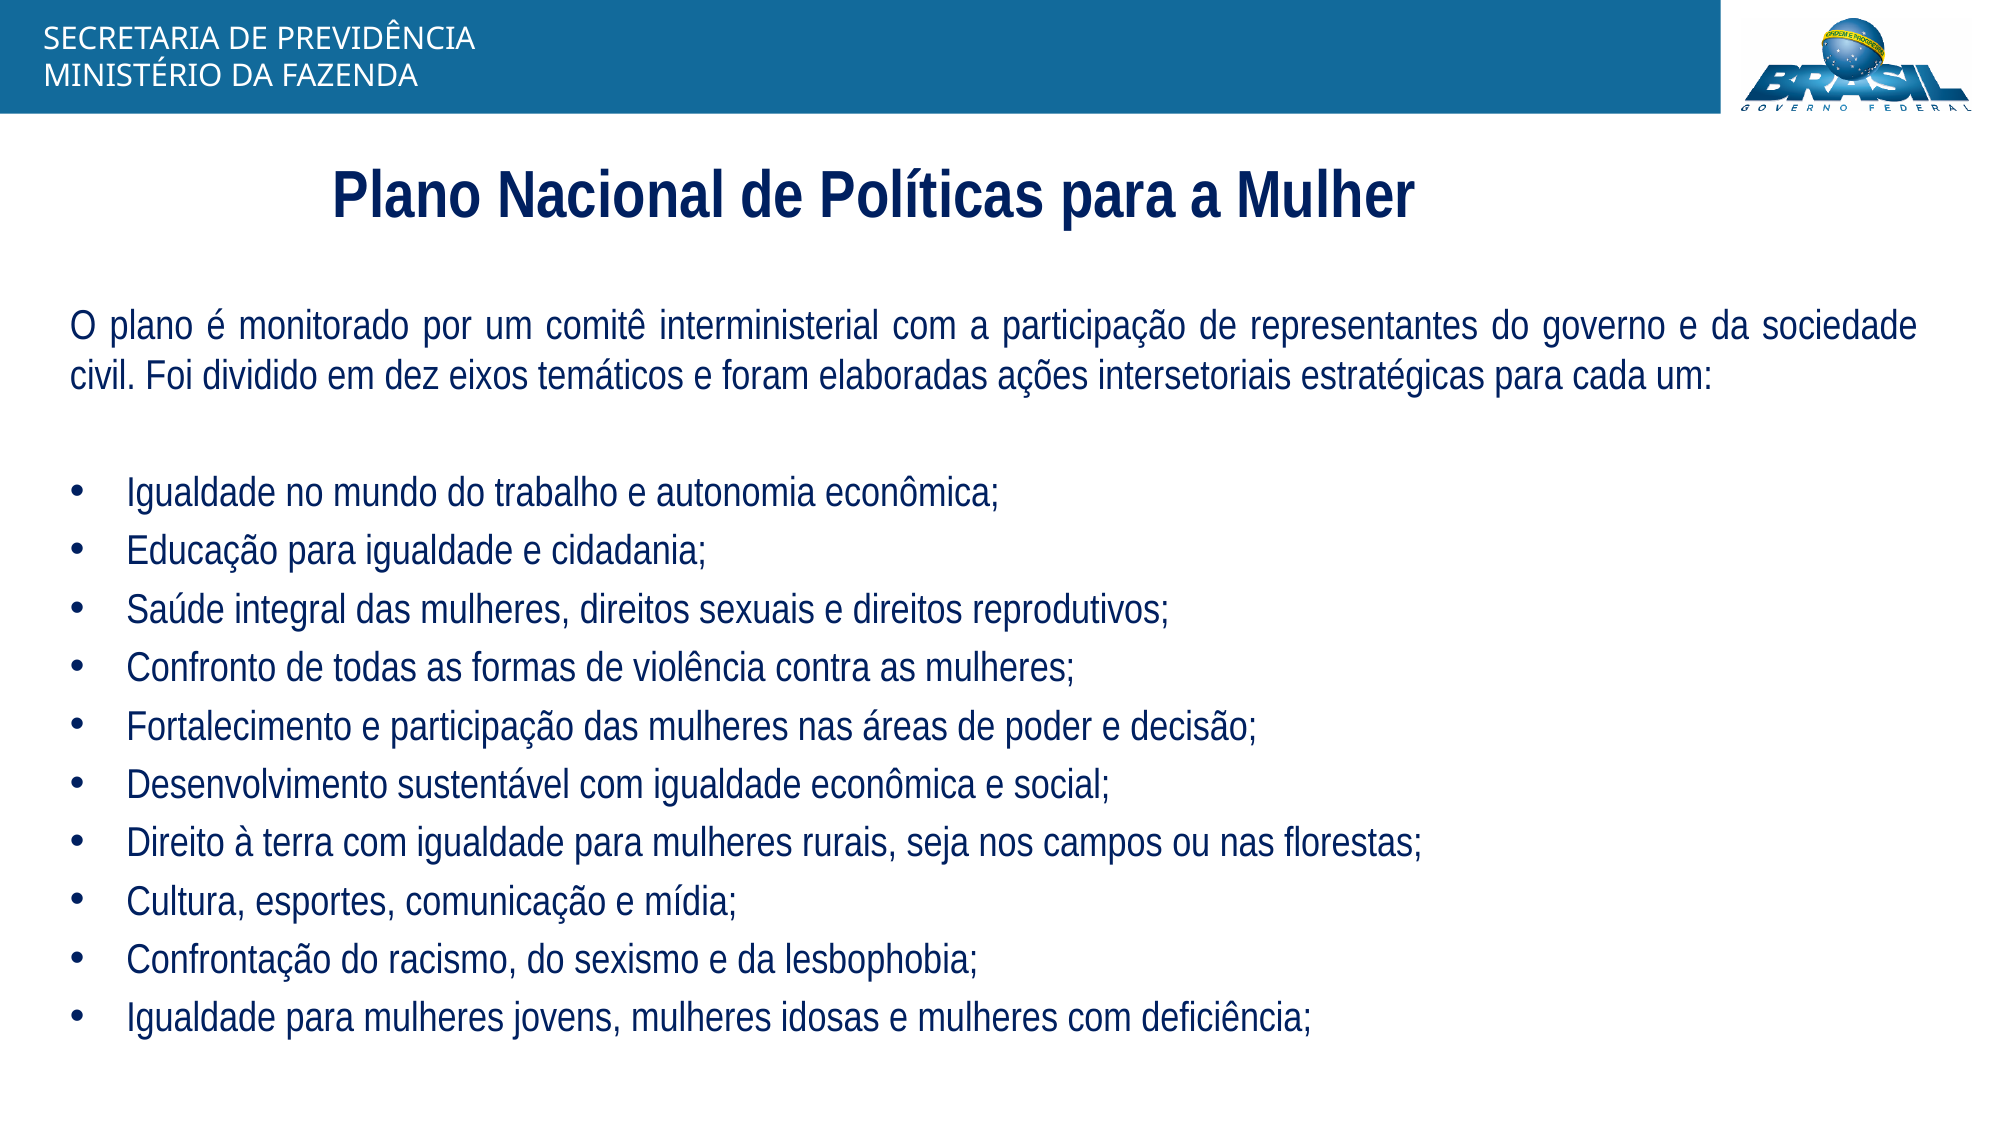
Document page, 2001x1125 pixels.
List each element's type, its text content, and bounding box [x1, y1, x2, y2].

picture [1741, 18, 1972, 111]
text_box Plano Nacional de Políticas para a Mulher [54, 160, 1711, 222]
subtitle O plano é monitorado por um comitê interministerial com a participação de representantes do governo e da sociedade civil. Foi dividido em dez eixos temáticos e foram elaboradas ações intersetoriais estratégicas para cada um: Igualdade no mundo do trabalho e autonomia econômica; Educação para igualdade e cidadania; Saúde integral das mulheres, direitos sexuais e direitos reprodutivos; Confronto de todas as formas de violência contra as mulheres; Fortalecimento e participação das mulheres nas áreas de poder e decisão; Desenvolvimento sustentável com igualdade econômica e social; Direito à terra com igualdade para mulheres rurais, seja nos campos ou nas florestas; Cultura, esportes, comunicação e mídia; Confrontação do racismo, do sexismo e da lesbophobia; Igualdade para mulheres jovens, mulheres idosas e mulheres com deficiência; [54, 290, 1934, 1095]
